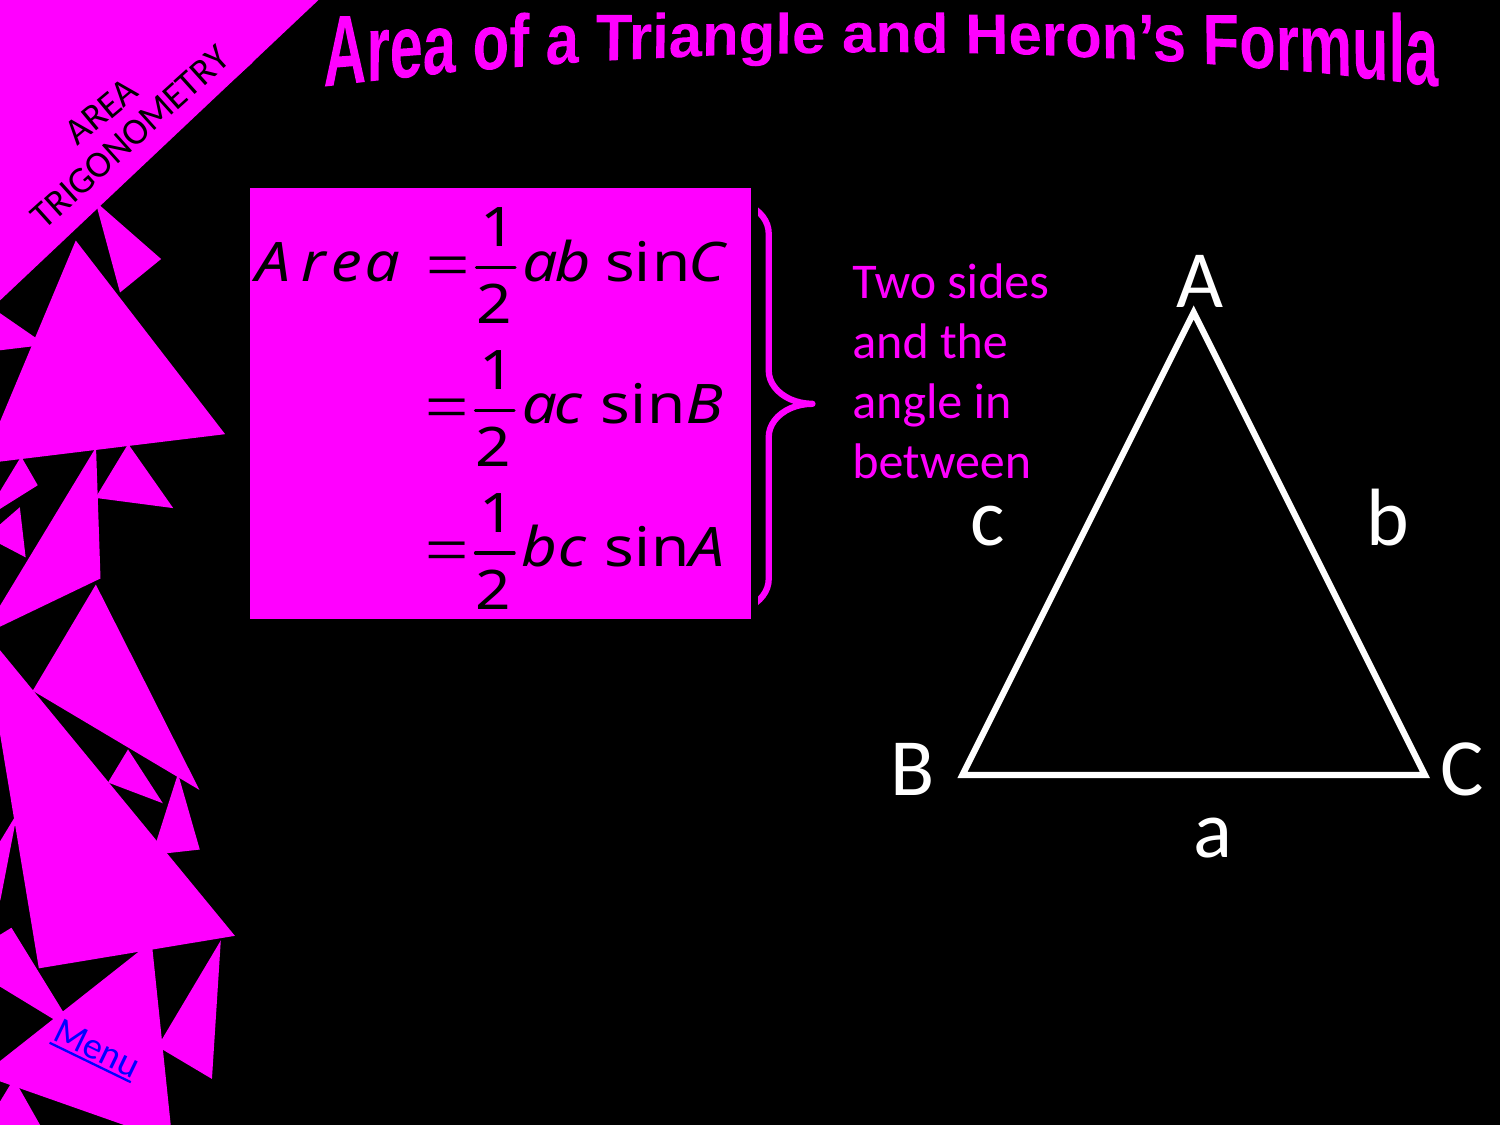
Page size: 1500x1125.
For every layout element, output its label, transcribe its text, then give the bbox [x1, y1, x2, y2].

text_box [249, 187, 752, 620]
text_box B [825, 699, 1000, 825]
text_box C [1374, 699, 1500, 825]
text_box [1000, 312, 1387, 775]
text_box b [1299, 450, 1475, 575]
text_box Two sides and the angle in between [837, 200, 1113, 538]
text_box [758, 211, 813, 601]
text_box c [900, 538, 1075, 575]
text_box A [1113, 212, 1288, 338]
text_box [0, 0, 321, 1125]
text_box a [1125, 762, 1300, 888]
